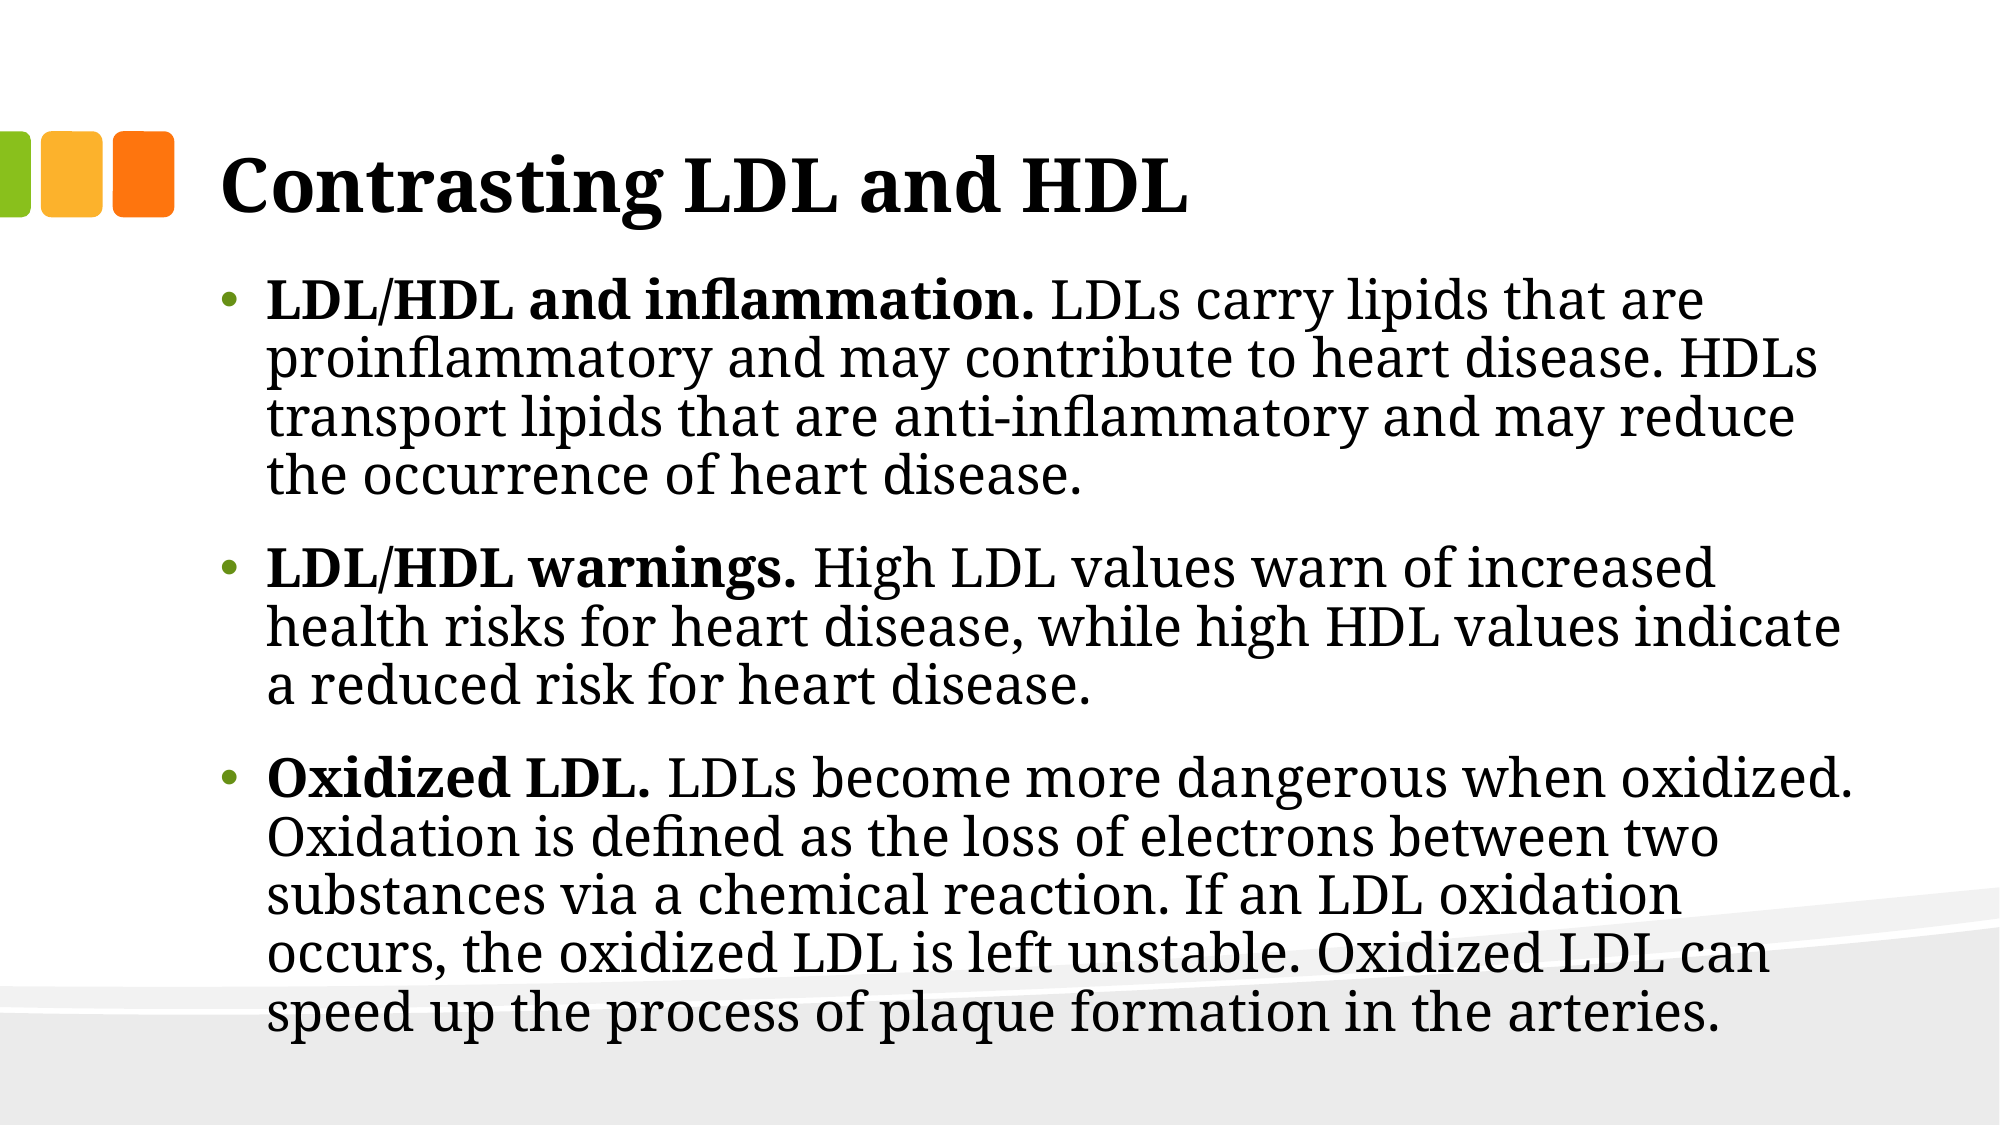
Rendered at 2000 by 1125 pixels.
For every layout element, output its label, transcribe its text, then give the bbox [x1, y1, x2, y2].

title Contrasting LDL and HDL [199, 24, 1800, 238]
list LDL/HDL and inflammation. LDLs carry lipids that are proinflammatory and may contribute to heart disease. HDLs transport lipids that are anti-inflammatory and may reduce the occurrence of heart disease. LDL/HDL warnings. High LDL values warn of increased health risks for heart disease, while high HDL values indicate a reduced risk for heart disease. Oxidized LDL. LDLs become more dangerous when oxidized. Oxidation is defined as the loss of electrons between two substances via a chemical reaction. If an LDL oxidation occurs, the oxidized LDL is left unstable. Oxidized LDL can speed up the process of plaque formation in the arteries. [199, 262, 1900, 1063]
